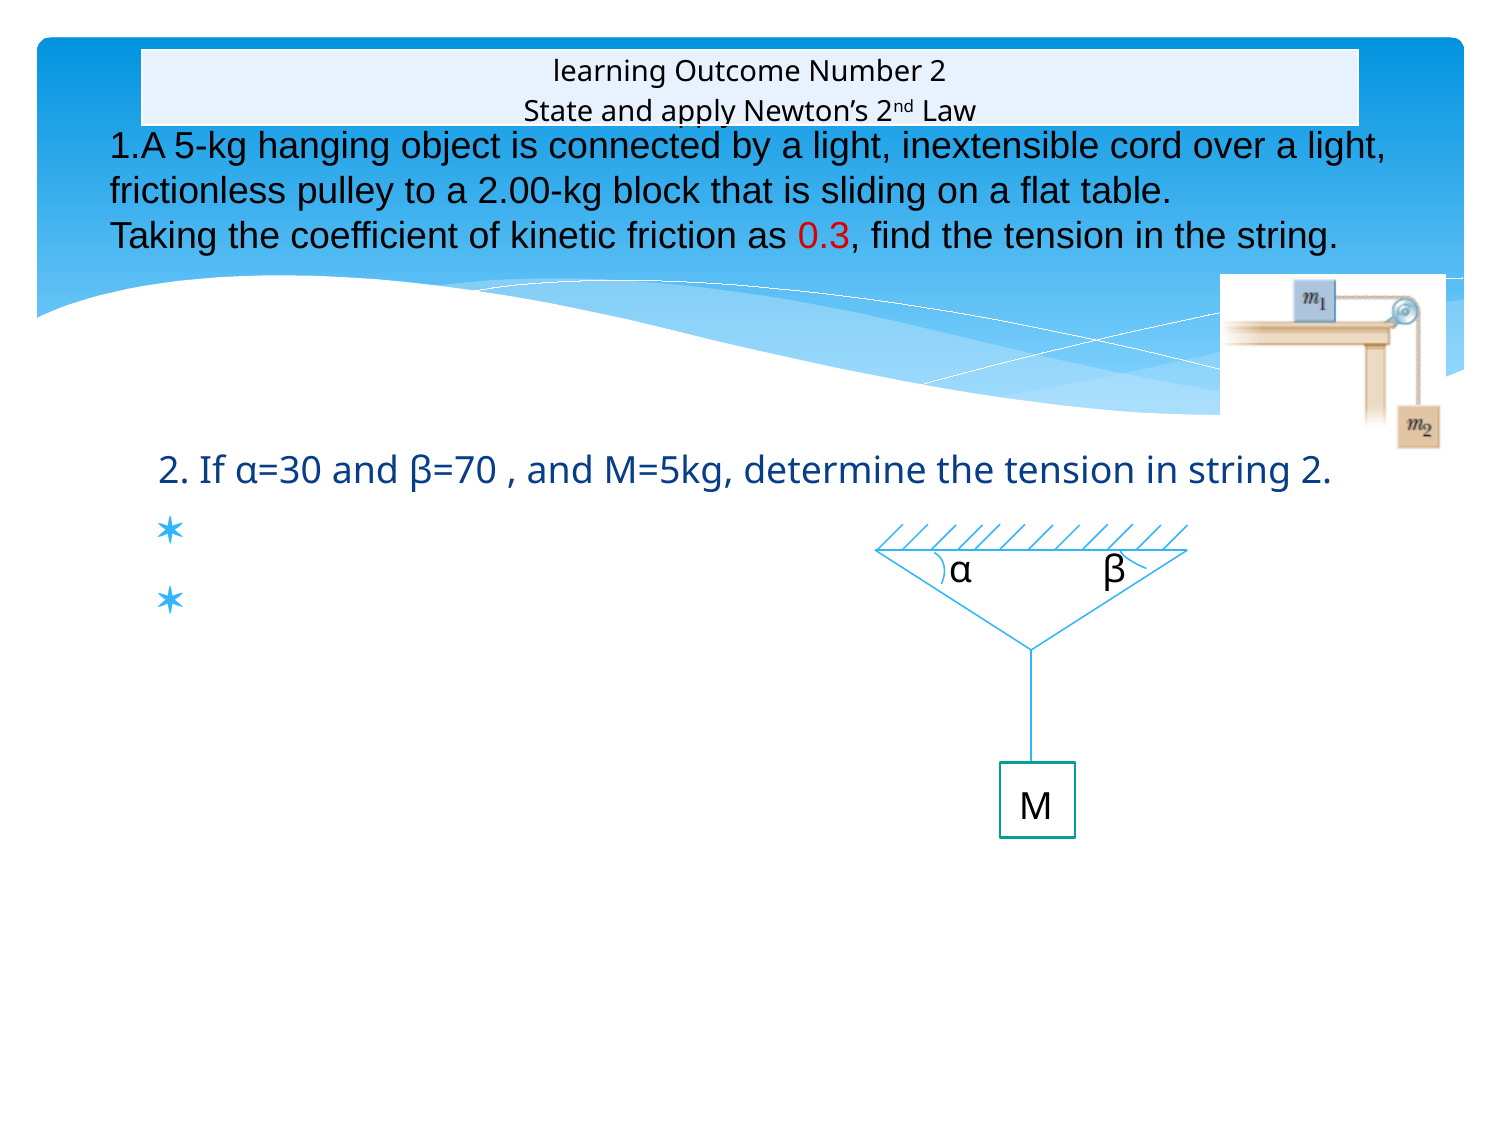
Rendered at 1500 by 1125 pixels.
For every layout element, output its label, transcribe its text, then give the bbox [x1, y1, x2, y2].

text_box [1001, 523, 1026, 550]
table_header learning Outcome Number 2 State and apply Newton’s 2nd Law [143, 51, 1357, 124]
list 2. If α=30 and β=70 , and M=5kg, determine the tension in string 2. [143, 438, 1359, 1005]
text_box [877, 523, 904, 550]
text_box 1.A 5-kg hanging object is connected by a light, inextensible cord over a light, frictionless pulley to a 2.00-kg block that is sliding on a flat table. Taking the coefficient of kinetic friction as 0.3, find the tension in the string. [94, 254, 1413, 354]
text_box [1027, 524, 1054, 551]
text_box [957, 524, 983, 551]
picture [1220, 274, 1446, 454]
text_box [1030, 559, 1188, 651]
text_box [1082, 523, 1109, 550]
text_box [1109, 523, 1134, 550]
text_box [1054, 524, 1080, 551]
text_box [999, 761, 1076, 839]
text_box M [1003, 774, 1059, 835]
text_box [874, 556, 1025, 651]
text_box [904, 523, 929, 550]
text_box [1135, 524, 1162, 551]
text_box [981, 523, 1001, 550]
text_box 1.A 5-kg hanging object is connected by a light, inextensible cord over a light, frictionless pulley to a 2.00-kg block that is sliding on a flat table. Taking the coefficient of kinetic friction as 0.3, find the tension in the string. [94, 0, 1413, 253]
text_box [930, 524, 957, 551]
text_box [1162, 524, 1188, 551]
